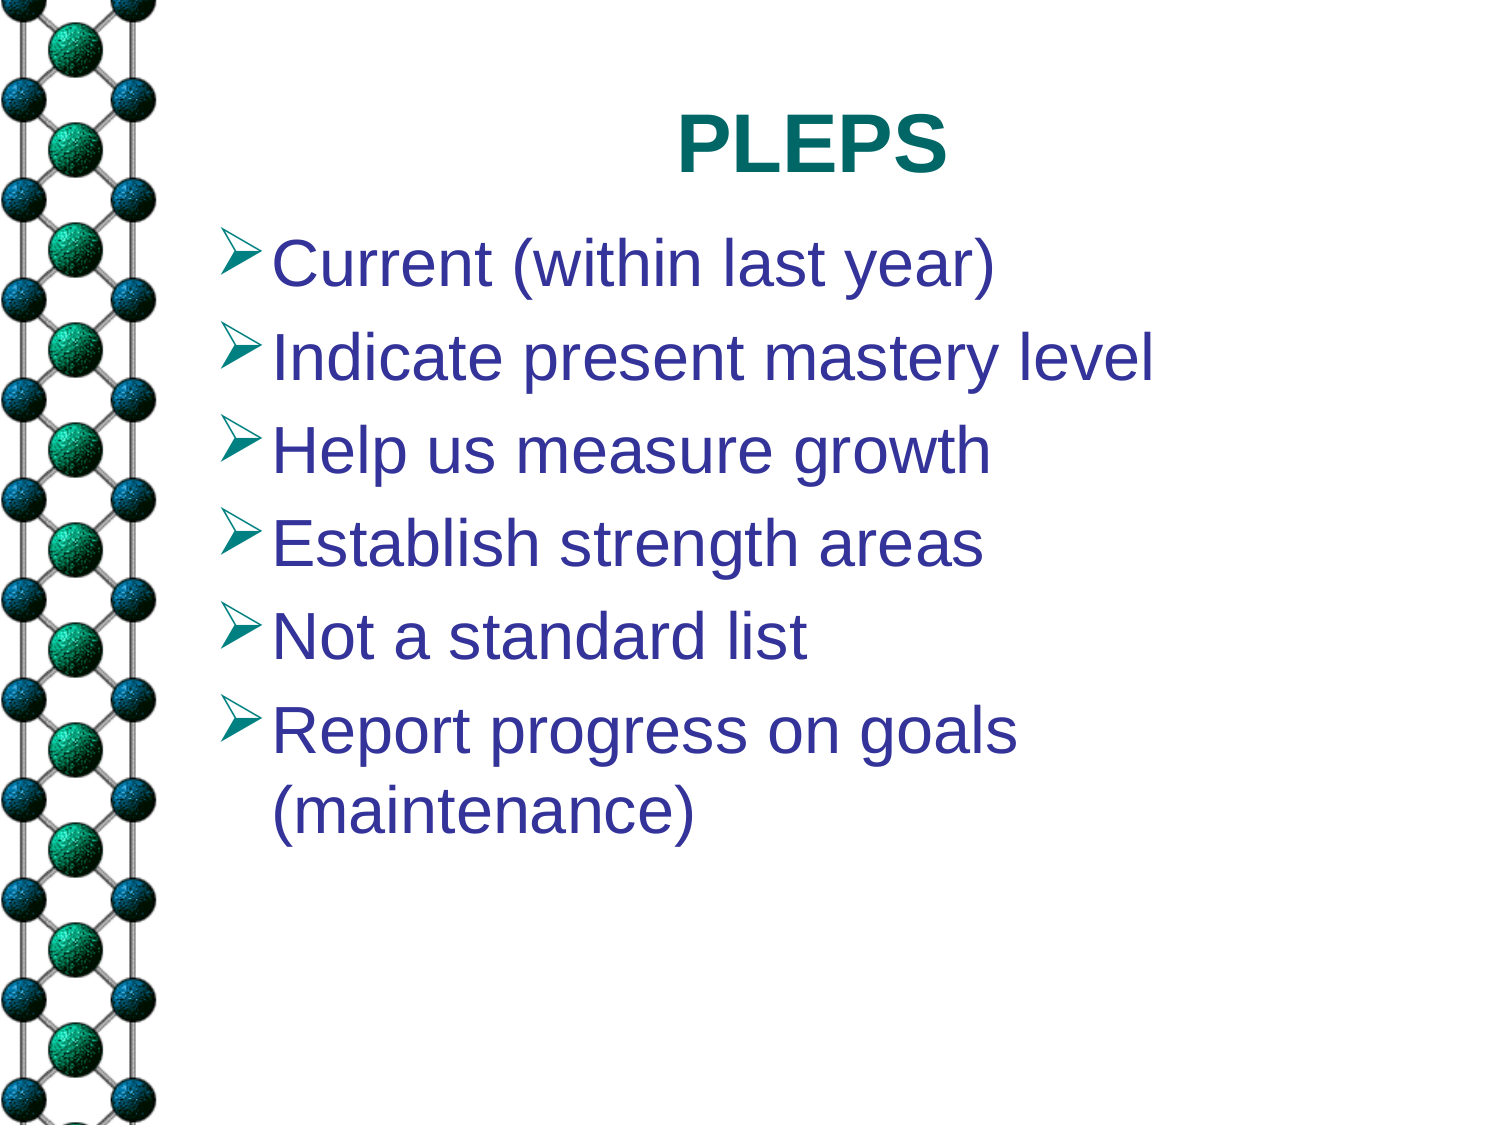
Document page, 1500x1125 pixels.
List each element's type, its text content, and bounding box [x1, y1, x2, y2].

picture [0, 0, 1500, 1125]
title PLEPS [199, 44, 1426, 212]
list Current (within last year) Indicate present mastery level Help us measure growth Establish strength areas Not a standard list Report progress on goals (maintenance) [199, 212, 1426, 956]
